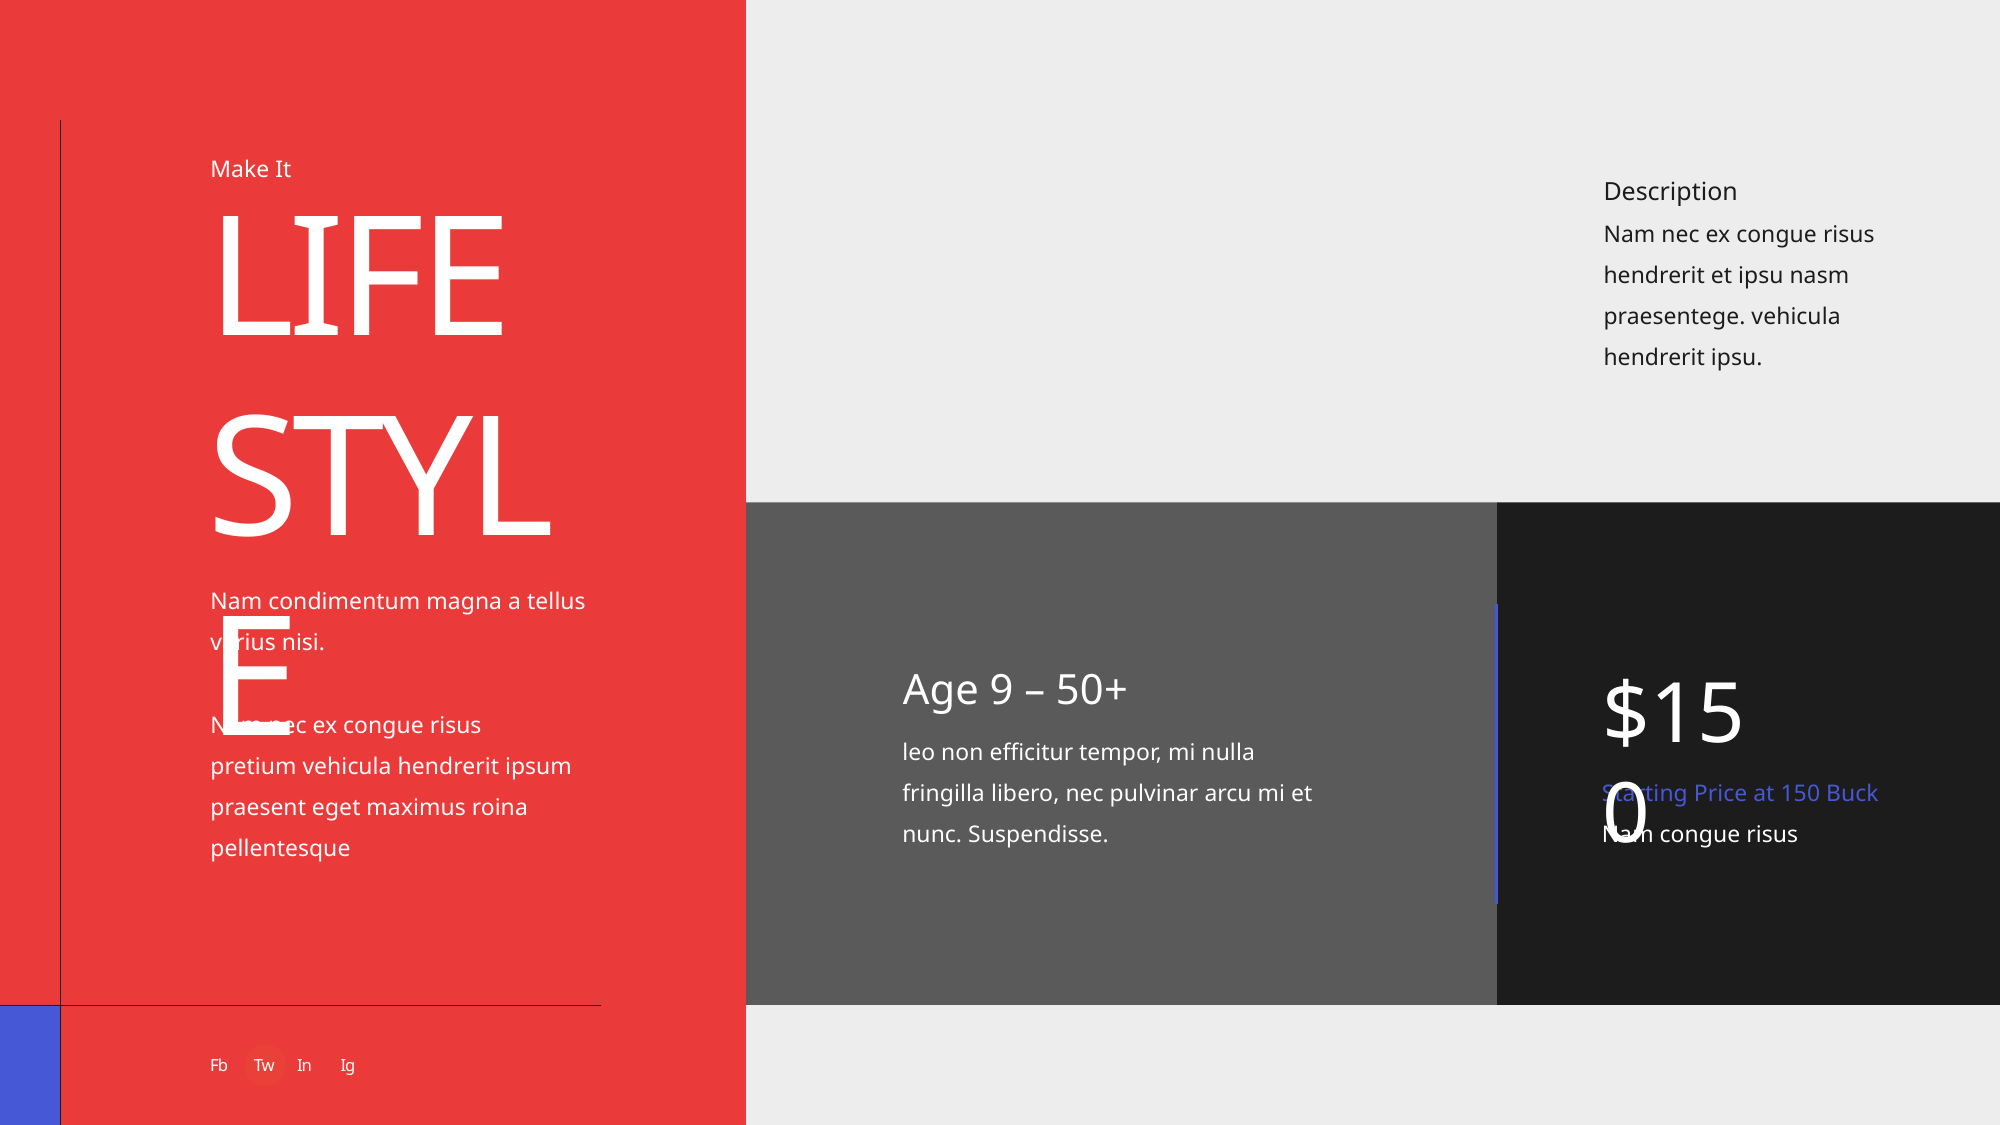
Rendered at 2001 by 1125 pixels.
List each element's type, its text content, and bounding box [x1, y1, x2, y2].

picture [746, 0, 1497, 1125]
text_box [279, 1048, 287, 1083]
text_box Fb [210, 1047, 235, 1083]
text_box Nam condimentum magna a tellus varius nisi. Nam nec ex congue risus pretium vehicula hendrerit ipsum praesent eget maximus roina pellentesque [210, 769, 597, 862]
text_box LIFE STYLE [207, 168, 597, 769]
text_box $150 [1602, 659, 1788, 860]
text_box Nam nec ex congue risus hendrerit et ipsu nasm praesentege. vehicula hendrerit ipsu. [1603, 205, 1896, 371]
text_box Tw [253, 1047, 279, 1083]
text_box Ig [340, 1047, 365, 1083]
text_box Starting Price at 150 Buck Nam congue risus [1788, 765, 1896, 848]
text_box Make It [210, 155, 597, 168]
text_box In [297, 1047, 322, 1083]
text_box Description [1603, 175, 1896, 205]
text_box [243, 1043, 278, 1088]
